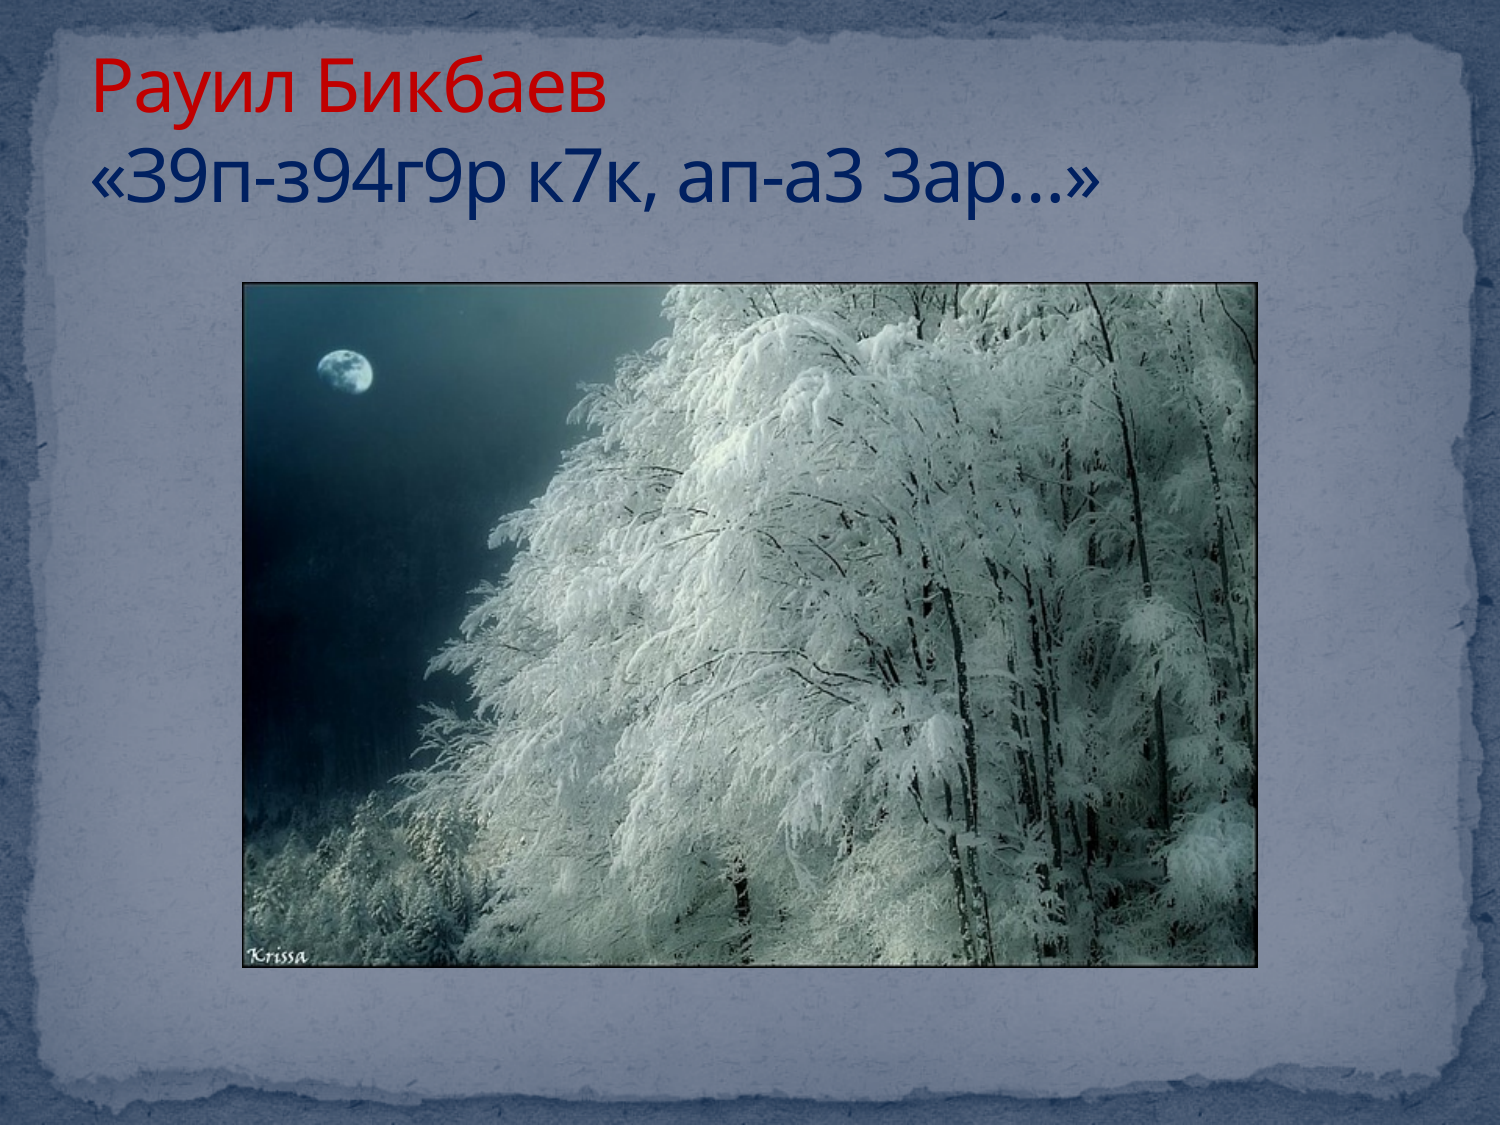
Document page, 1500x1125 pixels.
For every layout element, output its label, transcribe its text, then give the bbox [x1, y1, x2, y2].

title Рауил Бикбаев «З9п-з94г9р к7к, ап-а3 3ар…» [74, 24, 1425, 225]
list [245, 285, 1256, 966]
